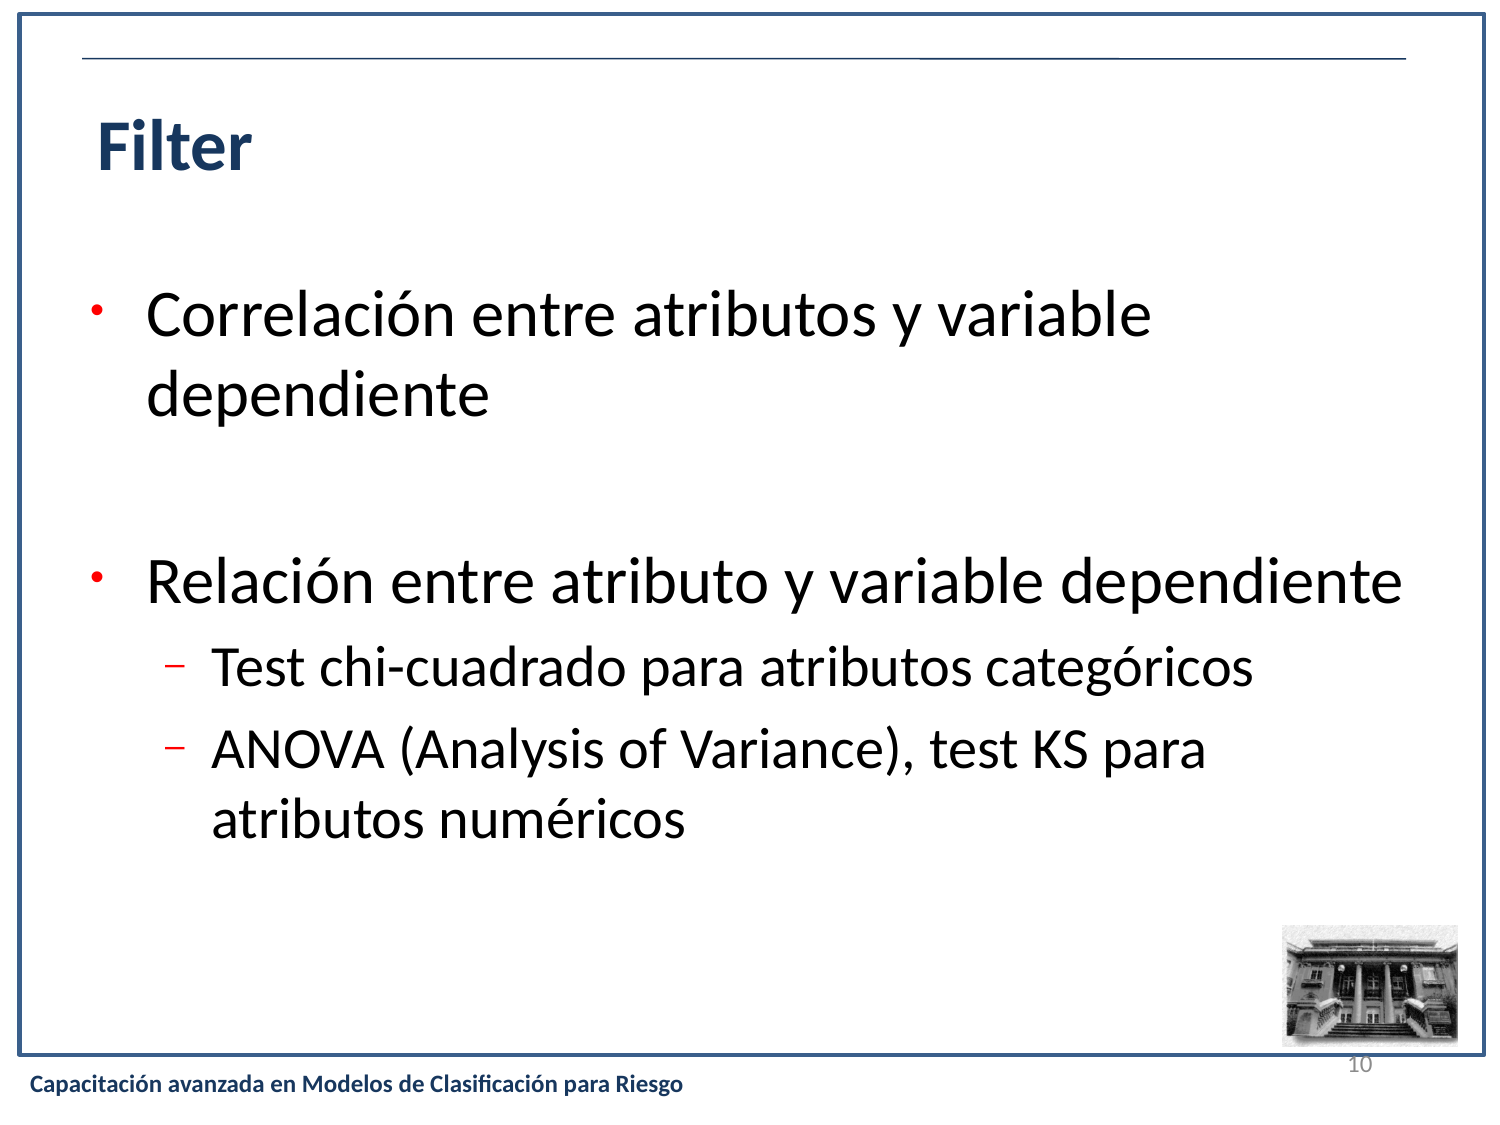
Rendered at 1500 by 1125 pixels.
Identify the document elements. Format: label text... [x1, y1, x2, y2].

slide_number 10 [1074, 1025, 1388, 1100]
picture [1282, 925, 1458, 1047]
list Correlación entre atributos y variable dependiente Relación entre atributo y variable dependiente Test chi-cuadrado para atributos categóricos ANOVA (Analysis of Variance), test KS para atributos numéricos [74, 262, 1426, 1006]
title Filter [81, 81, 1414, 202]
